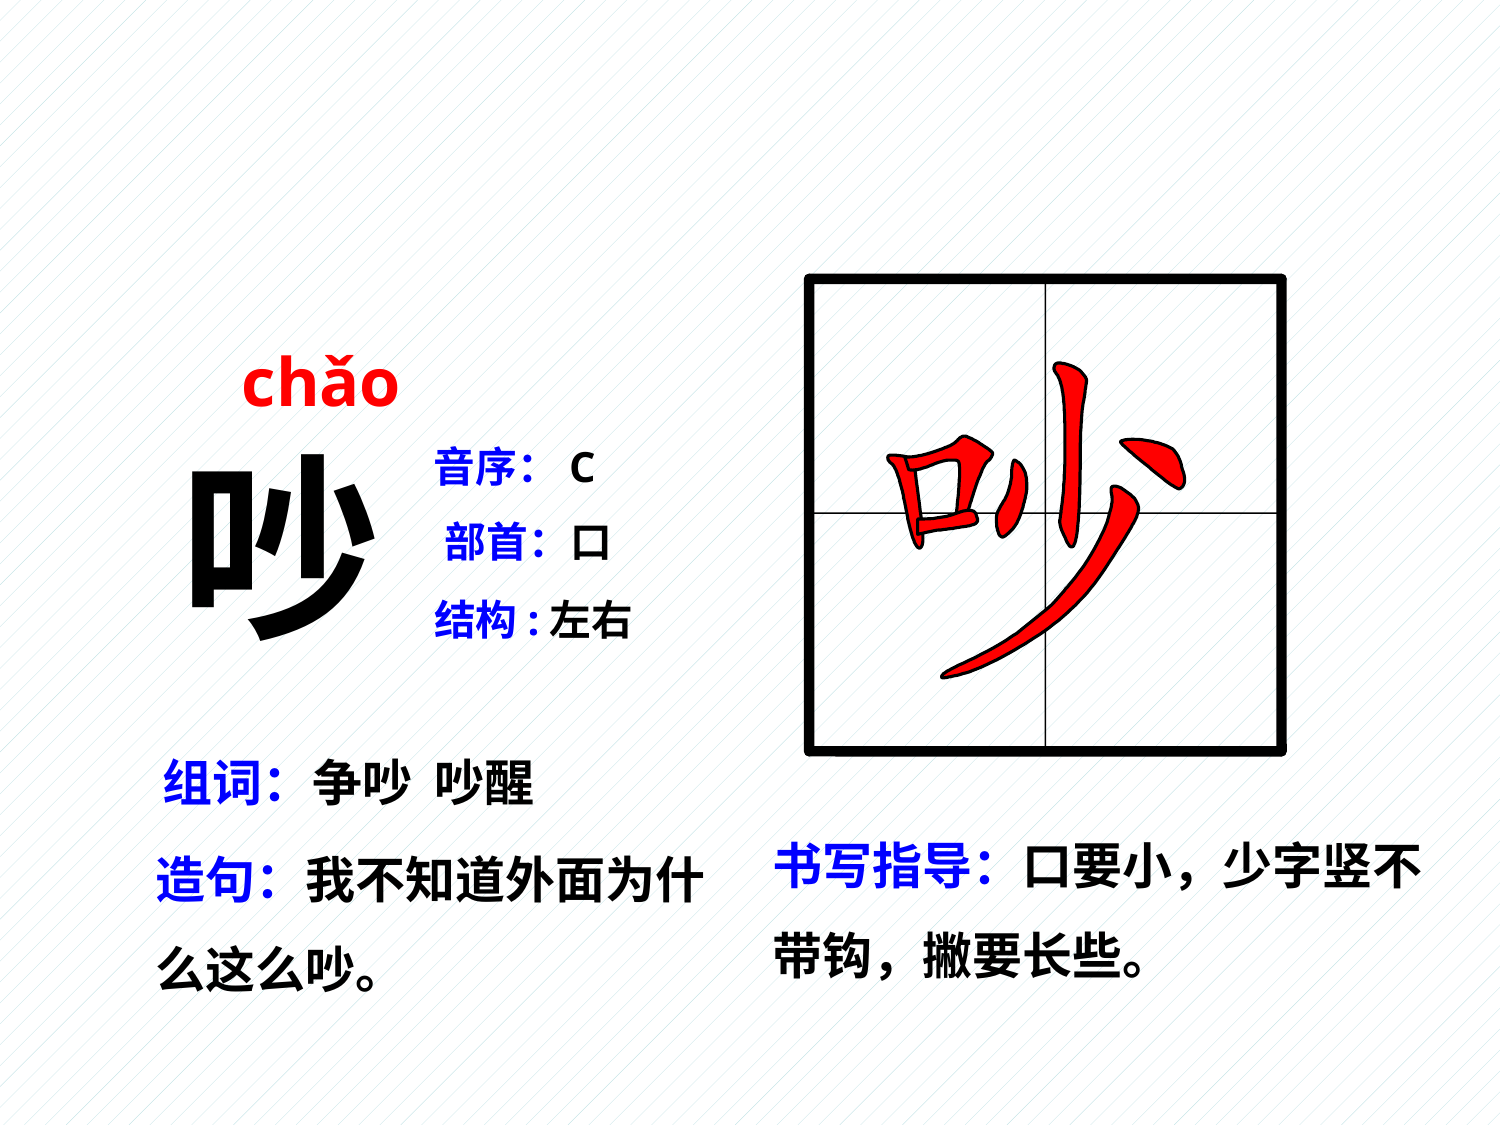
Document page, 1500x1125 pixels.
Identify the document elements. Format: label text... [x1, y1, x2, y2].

text_box 组词：争吵 吵醒 [147, 744, 645, 810]
text_box 造句：我不知道外面为什么这么吵。 [140, 810, 738, 1006]
text_box chǎo [227, 332, 417, 508]
text_box 音序：C [350, 433, 680, 499]
text_box 吵 [165, 417, 385, 673]
text_box 部首：口 [386, 508, 670, 574]
text_box 结构:左右 [363, 586, 705, 651]
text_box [809, 278, 1282, 752]
text_box 书写指导：口要小，少字竖不带钩，撇要长些。 [757, 796, 1450, 992]
text_box [549, 365, 555, 390]
